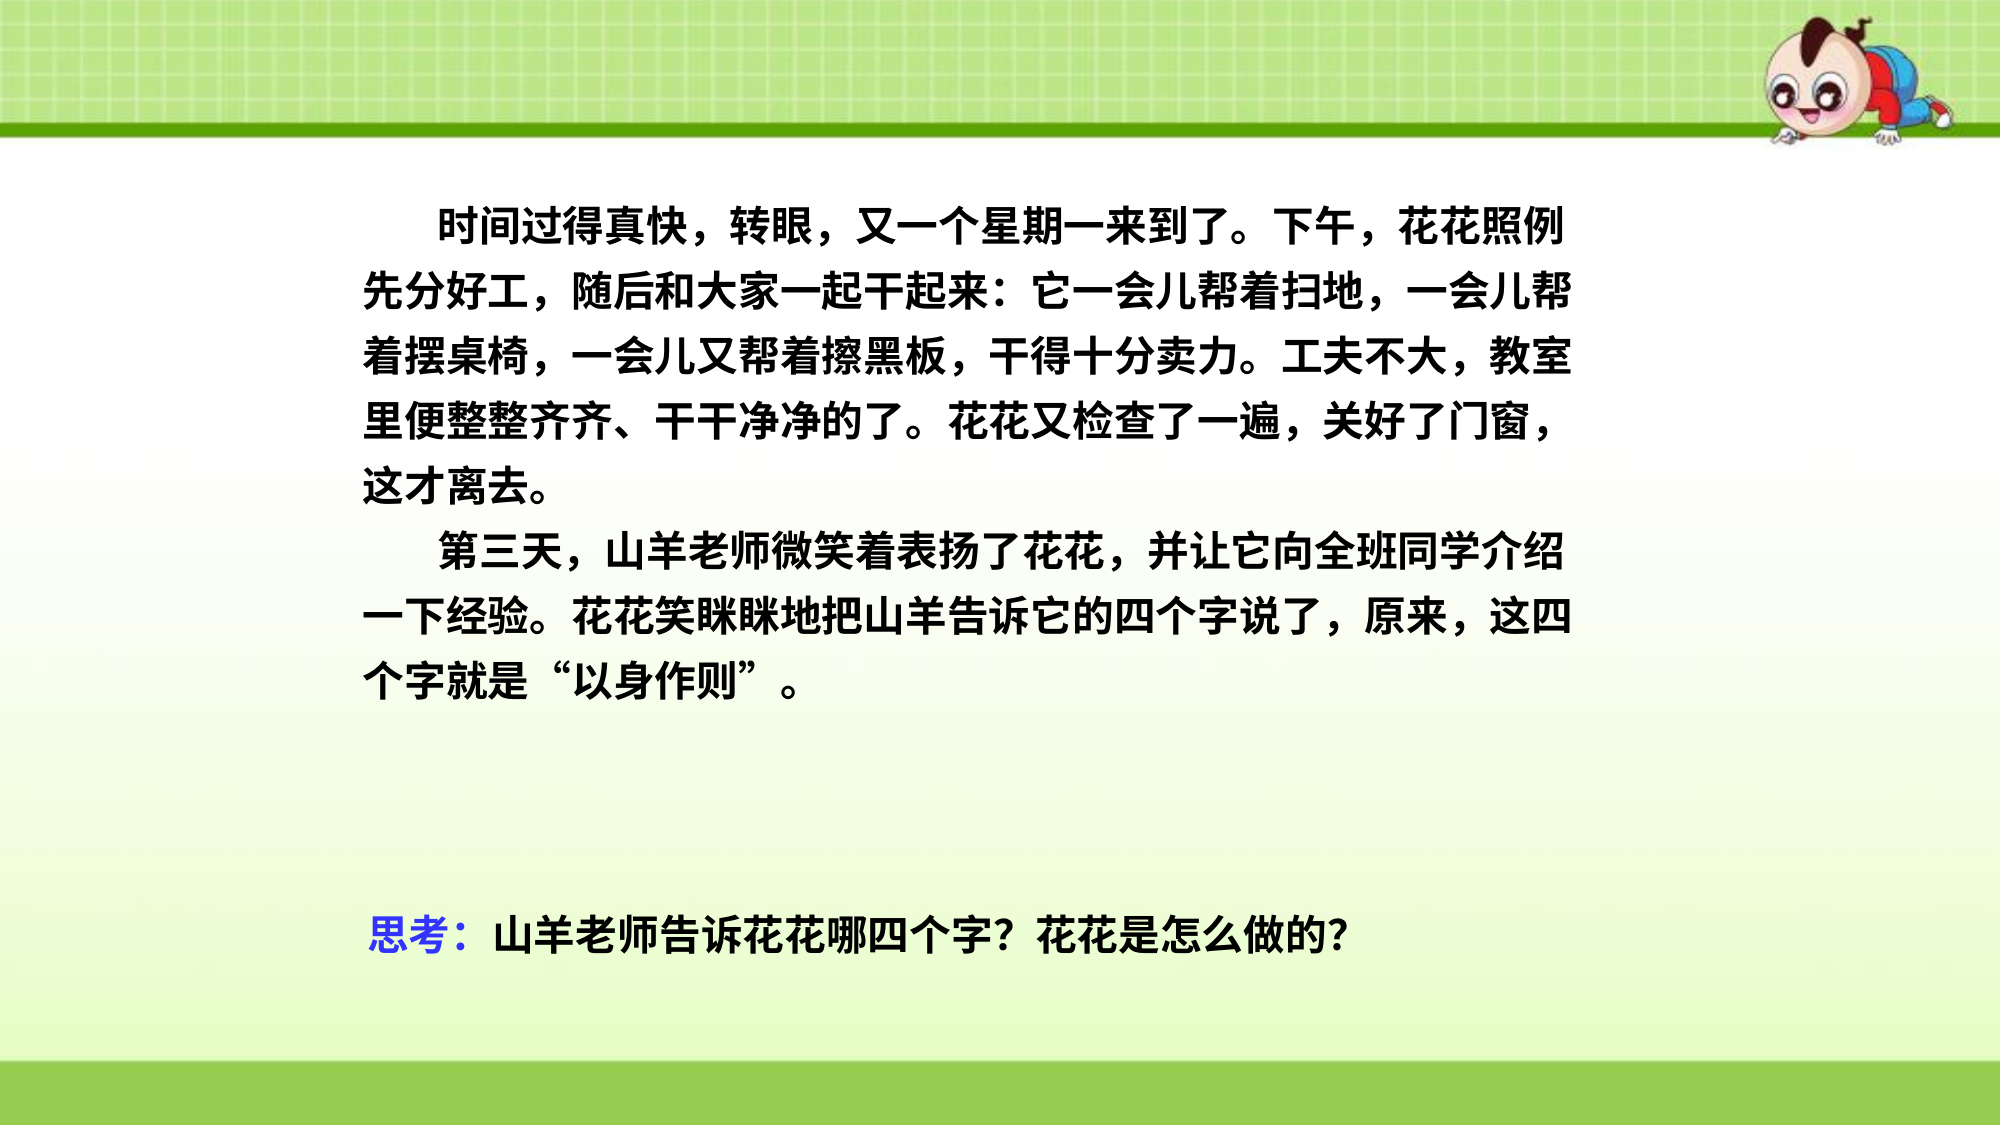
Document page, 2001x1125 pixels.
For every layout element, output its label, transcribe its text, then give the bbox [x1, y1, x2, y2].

text_box 时间过得真快，转眼，又一个星期一来到了。下午，花花照例先分好工，随后和大家一起干起来：它一会儿帮着扫地，一会儿帮着摆桌椅，一会儿又帮着擦黑板，干得十分卖力。工夫不大，教室里便整整齐齐、干干净净的了。花花又检查了一遍，关好了门窗，这才离去。 第三天，山羊老师微笑着表扬了花花，并让它向全班同学介绍一下经验。花花笑眯眯地把山羊告诉它的四个字说了，原来，这四个字就是“以身作则”。 [347, 177, 1622, 713]
picture [0, 0, 2000, 1125]
text_box 思考：山羊老师告诉花花哪四个字？花花是怎么做的？ [352, 901, 1440, 966]
